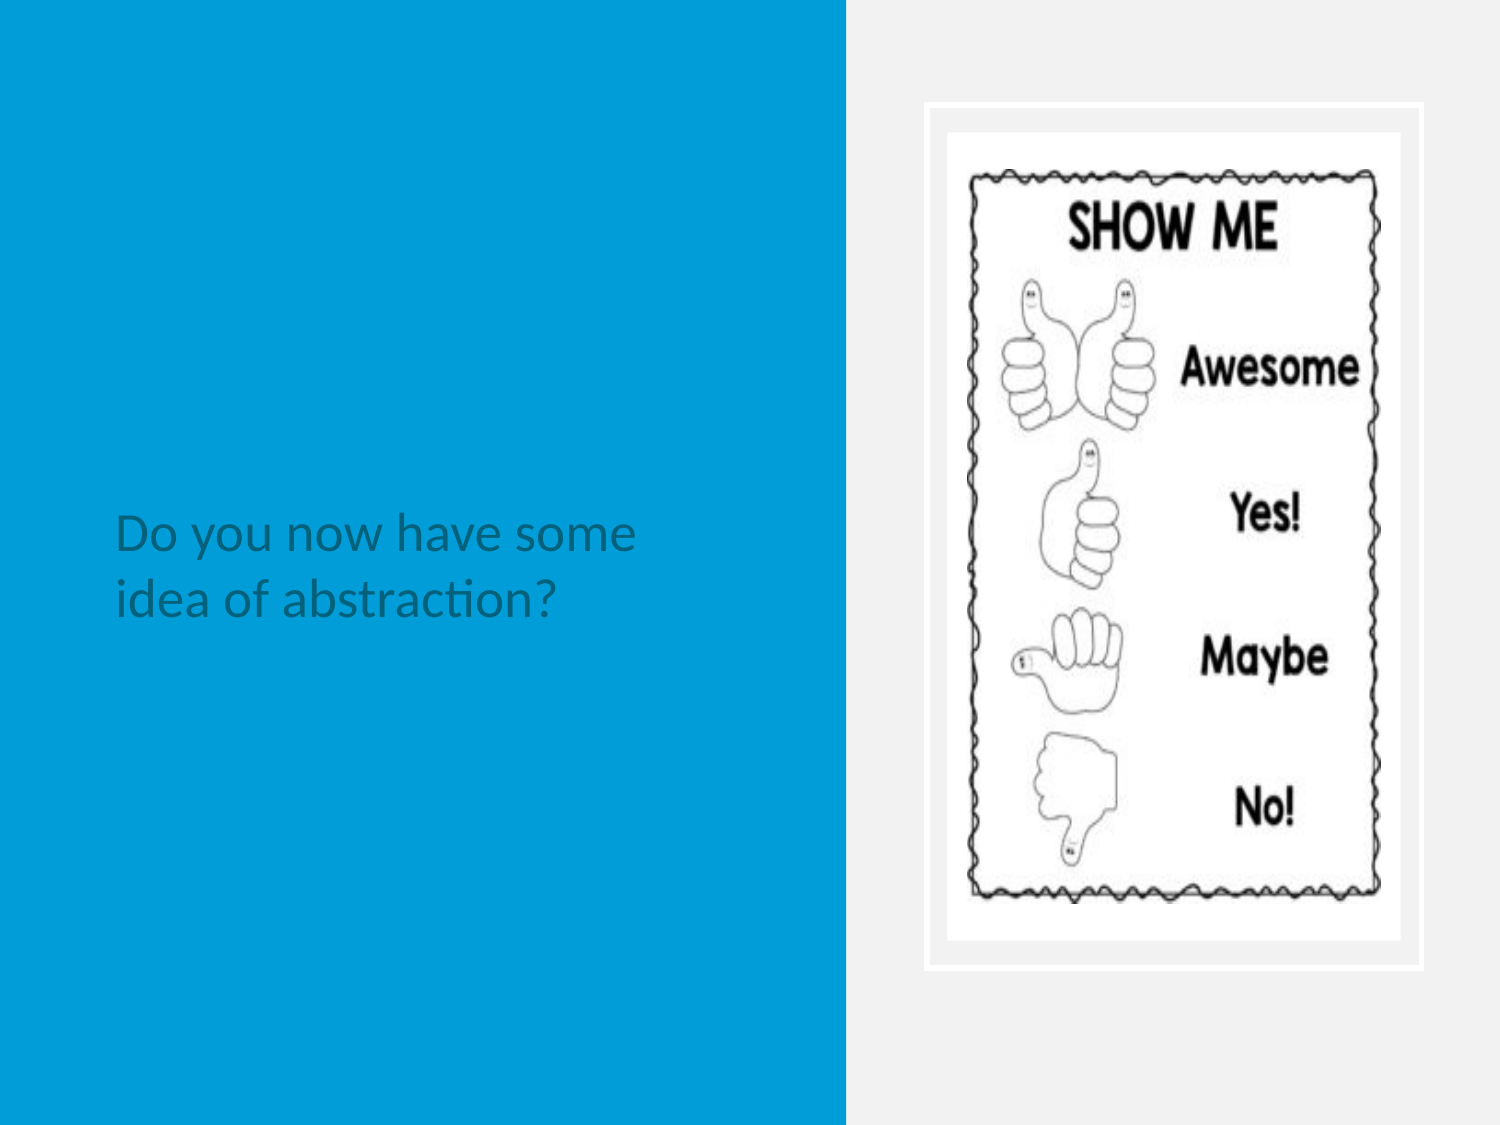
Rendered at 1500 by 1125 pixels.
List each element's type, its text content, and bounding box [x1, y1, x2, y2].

picture [967, 169, 1381, 904]
text_box [0, 0, 848, 1125]
text_box [945, 130, 1403, 943]
title Do you now have some idea of abstraction? [85, 464, 736, 660]
text_box [925, 103, 1423, 970]
text_box [848, 0, 1500, 1125]
